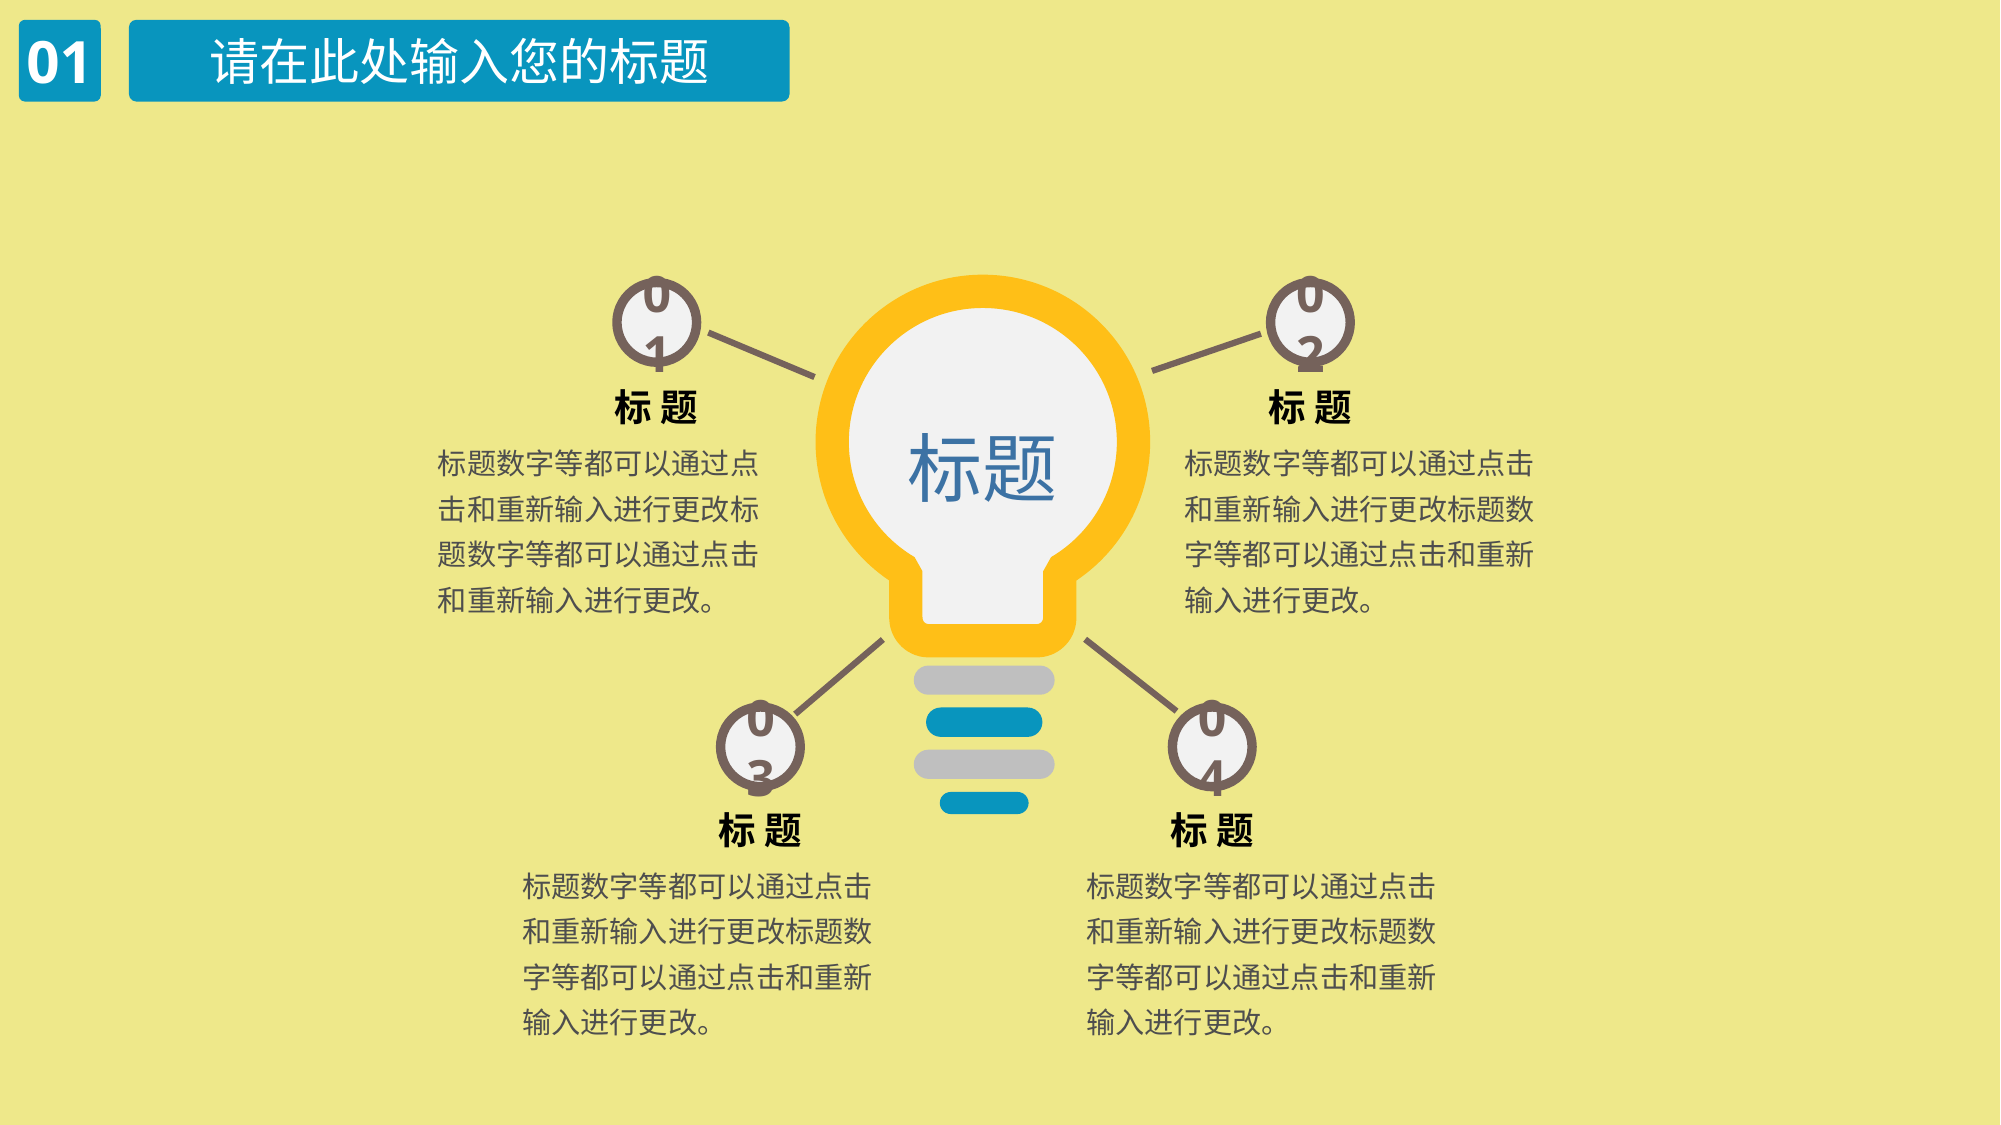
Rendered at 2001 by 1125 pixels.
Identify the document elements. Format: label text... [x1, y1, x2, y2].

text_box 标题 [832, 291, 1134, 641]
text_box 02 [1270, 282, 1351, 363]
text_box 04 [1172, 707, 1253, 787]
text_box 标题数字等都可以通过点击和重新输入进行更改标题数字等都可以通过点击和重新输入进行更改。 [423, 427, 788, 625]
text_box 标 题 [1112, 808, 1312, 850]
text_box 01 [616, 282, 697, 363]
text_box 标题数字等都可以通过点击和重新输入进行更改标题数字等都可以通过点击和重新输入进行更改。 [507, 850, 902, 1047]
text_box [913, 749, 1055, 779]
text_box 标题数字等都可以通过点击和重新输入进行更改标题数字等都可以通过点击和重新输入进行更改。 [1071, 850, 1460, 1047]
text_box 01 [18, 19, 101, 102]
text_box 请在此处输入您的标题 [128, 19, 790, 102]
text_box 03 [720, 707, 801, 787]
text_box [913, 665, 1055, 695]
text_box 标 题 [556, 385, 757, 427]
text_box 标 题 [1210, 385, 1411, 427]
text_box [939, 791, 1029, 815]
text_box [926, 707, 1043, 737]
text_box 标 题 [660, 808, 861, 850]
text_box 标题数字等都可以通过点击和重新输入进行更改标题数字等都可以通过点击和重新输入进行更改。 [1169, 427, 1552, 625]
